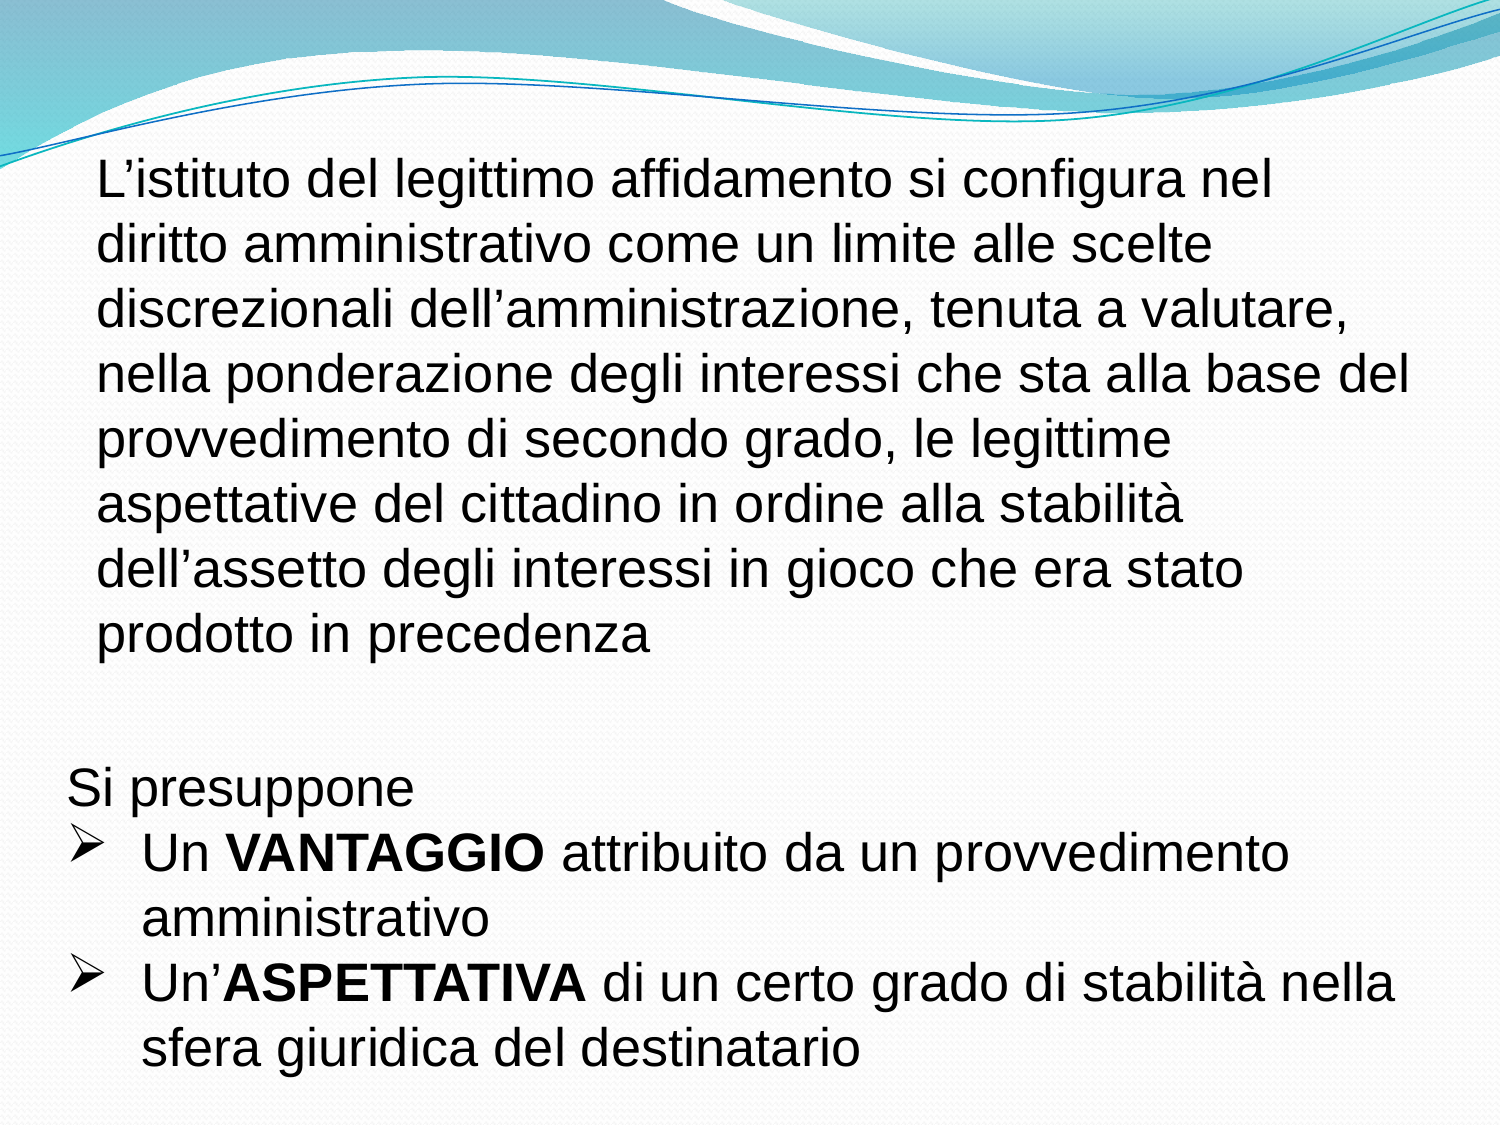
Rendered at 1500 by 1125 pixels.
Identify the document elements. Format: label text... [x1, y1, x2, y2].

text_box Si presuppone Un VANTAGGIO attribuito da un provvedimento amministrativo Un’ASPETTATIVA di un certo grado di stabilità nella sfera giuridica del destinatario [51, 745, 1467, 1085]
text_box L’istituto del legittimo affidamento si configura nel diritto amministrativo come un limite alle scelte discrezionali dell’amministrazione, tenuta a valutare, nella ponderazione degli interessi che sta alla base del provvedimento di secondo grado, le legittime aspettative del cittadino in ordine alla stabilità dell’assetto degli interessi in gioco che era stato prodotto in precedenza [50, 95, 1468, 712]
